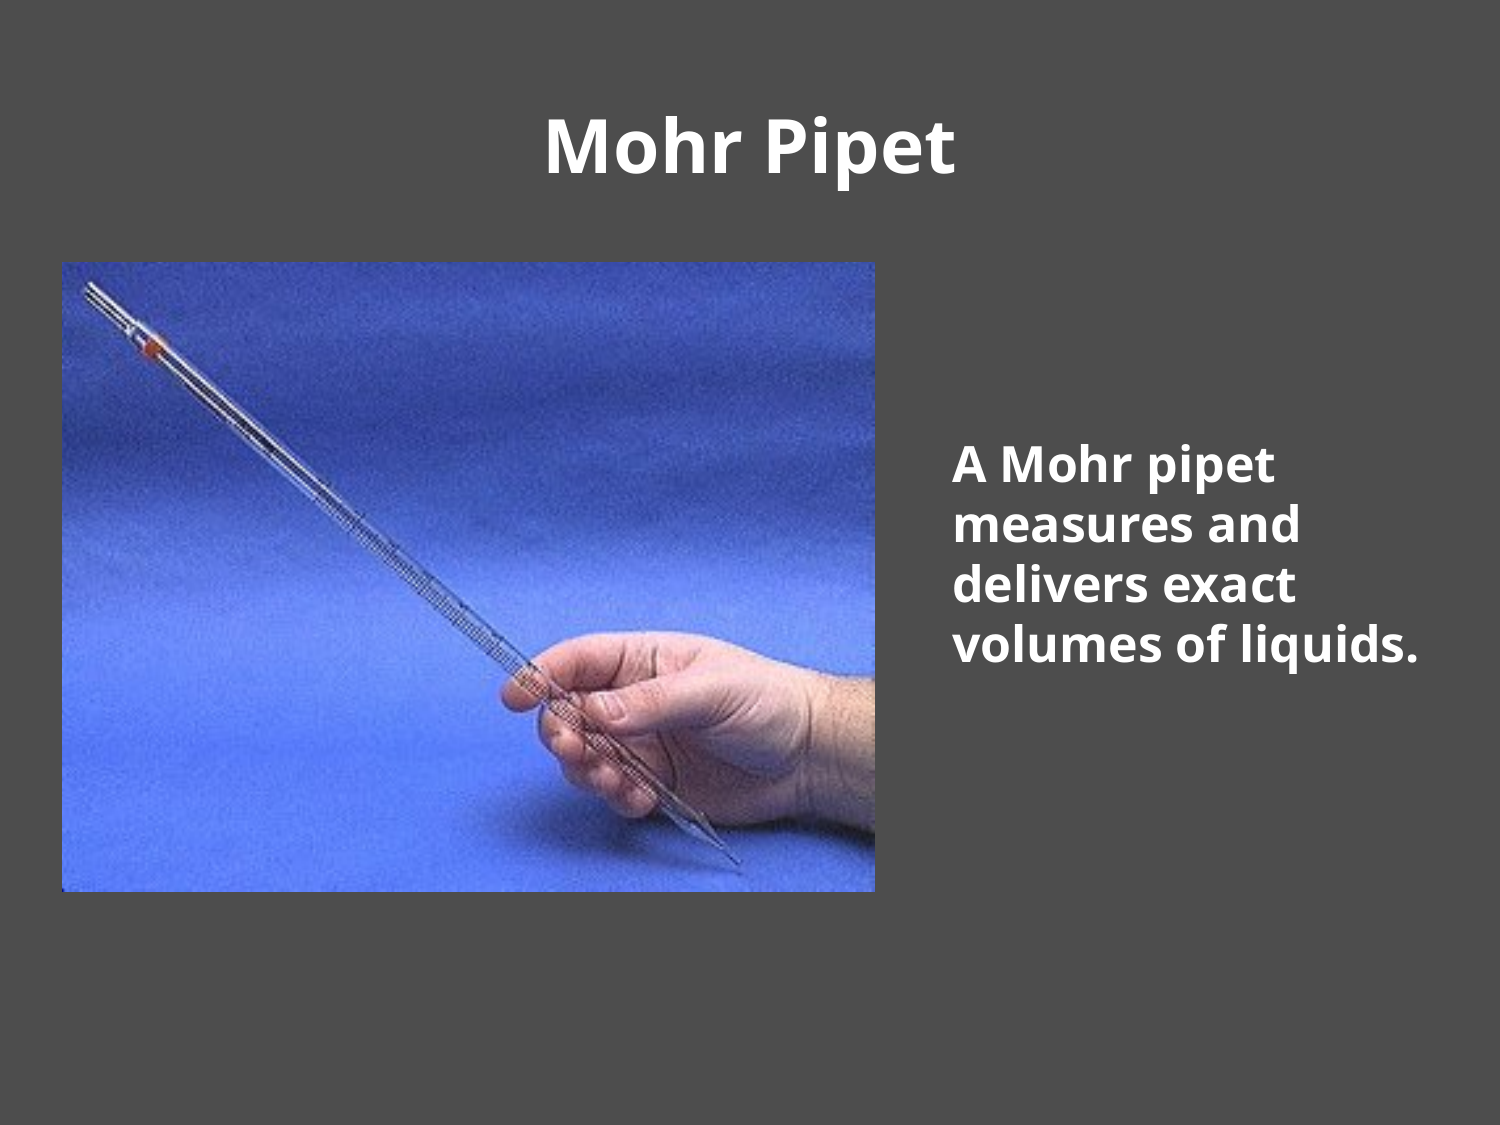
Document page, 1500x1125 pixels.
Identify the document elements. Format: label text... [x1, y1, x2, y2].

picture [62, 262, 876, 893]
title Mohr Pipet [112, 62, 1388, 226]
text_box A Mohr pipet measures and delivers exact volumes of liquids. [937, 424, 1453, 680]
